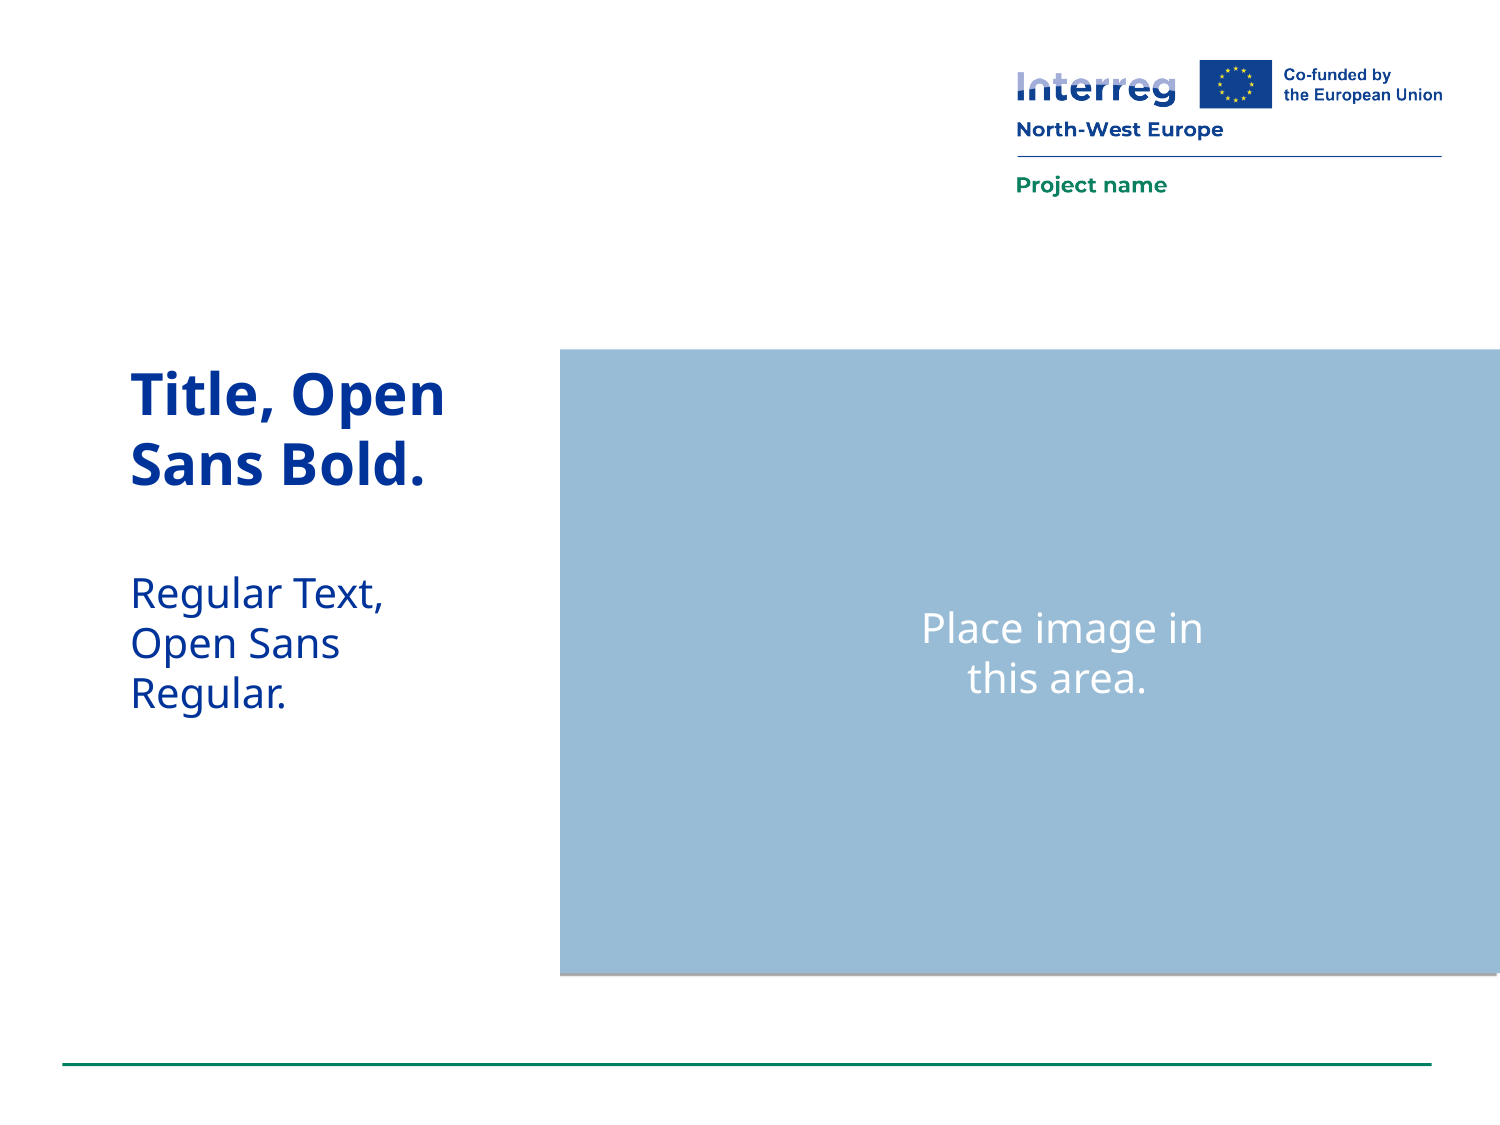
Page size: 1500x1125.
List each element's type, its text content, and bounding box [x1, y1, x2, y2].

text_box Place image in this area. [872, 594, 1253, 710]
text_box [560, 349, 1500, 974]
picture [958, 0, 1500, 252]
text_box Title, Open Sans Bold. Regular Text, Open Sans Regular. [115, 349, 514, 798]
